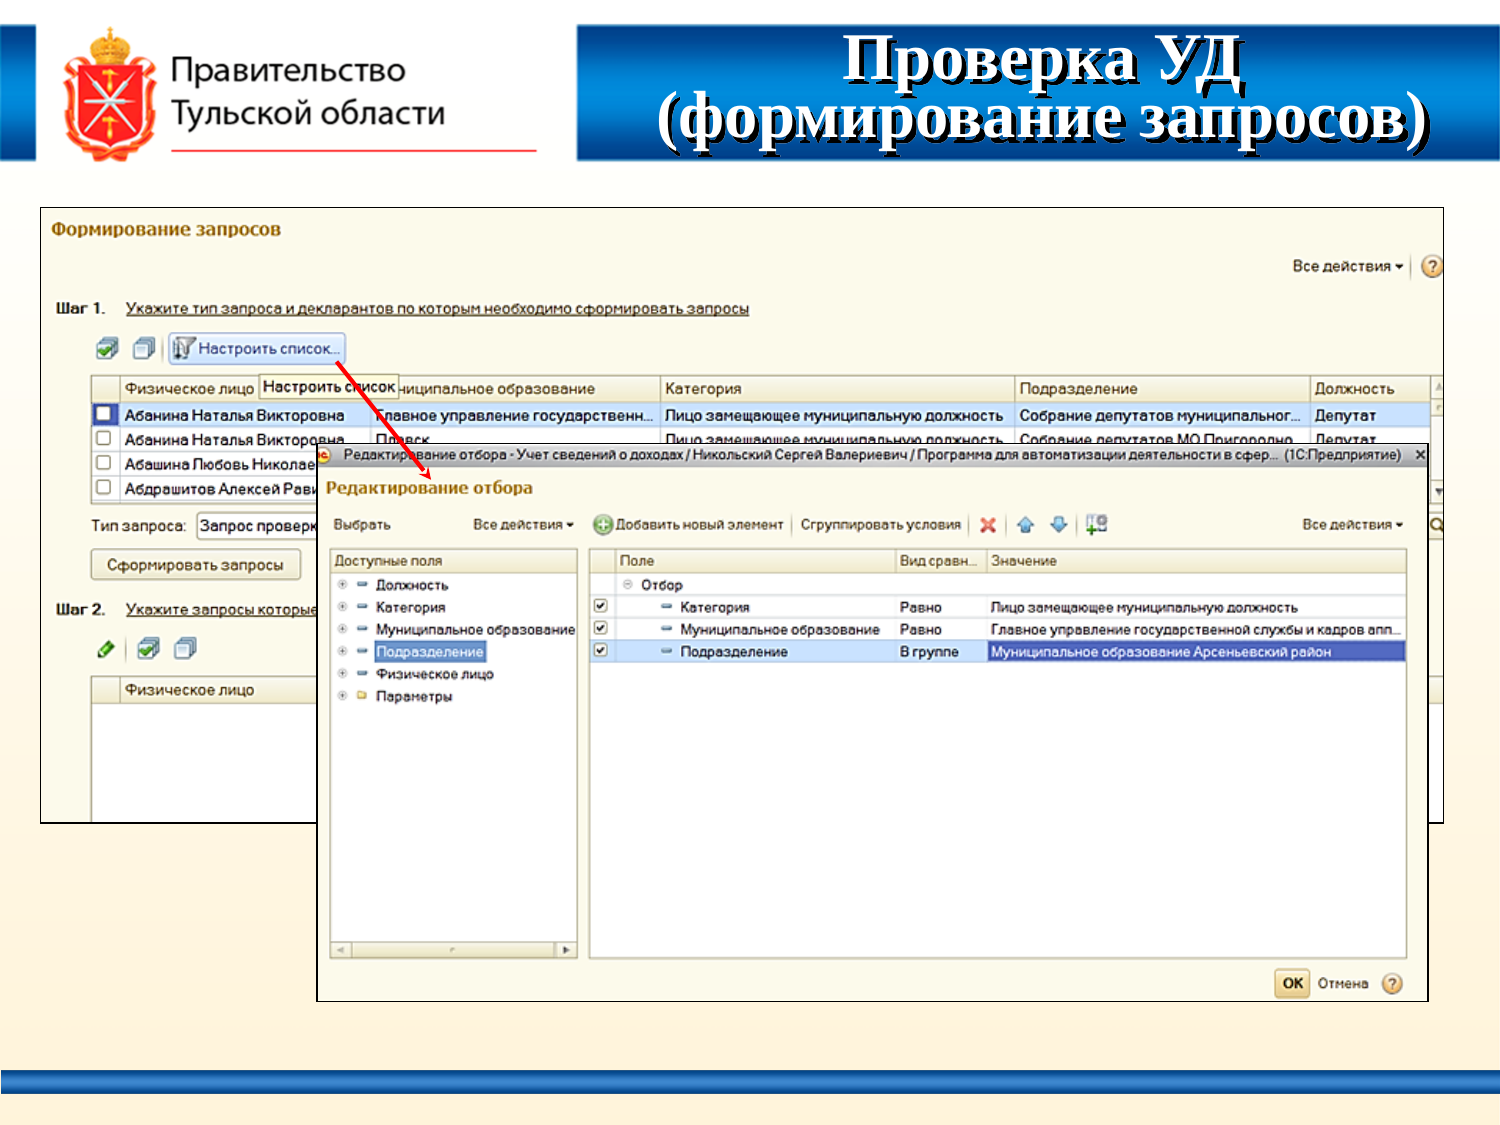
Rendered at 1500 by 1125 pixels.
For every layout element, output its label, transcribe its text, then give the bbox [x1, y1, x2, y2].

picture [0, 0, 1500, 1001]
text_box [0, 302, 312, 858]
text_box Проверка УД (формирование запросов) [584, 36, 1500, 149]
picture [0, 858, 1500, 1125]
text_box [1433, 302, 1500, 858]
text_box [336, 361, 432, 480]
